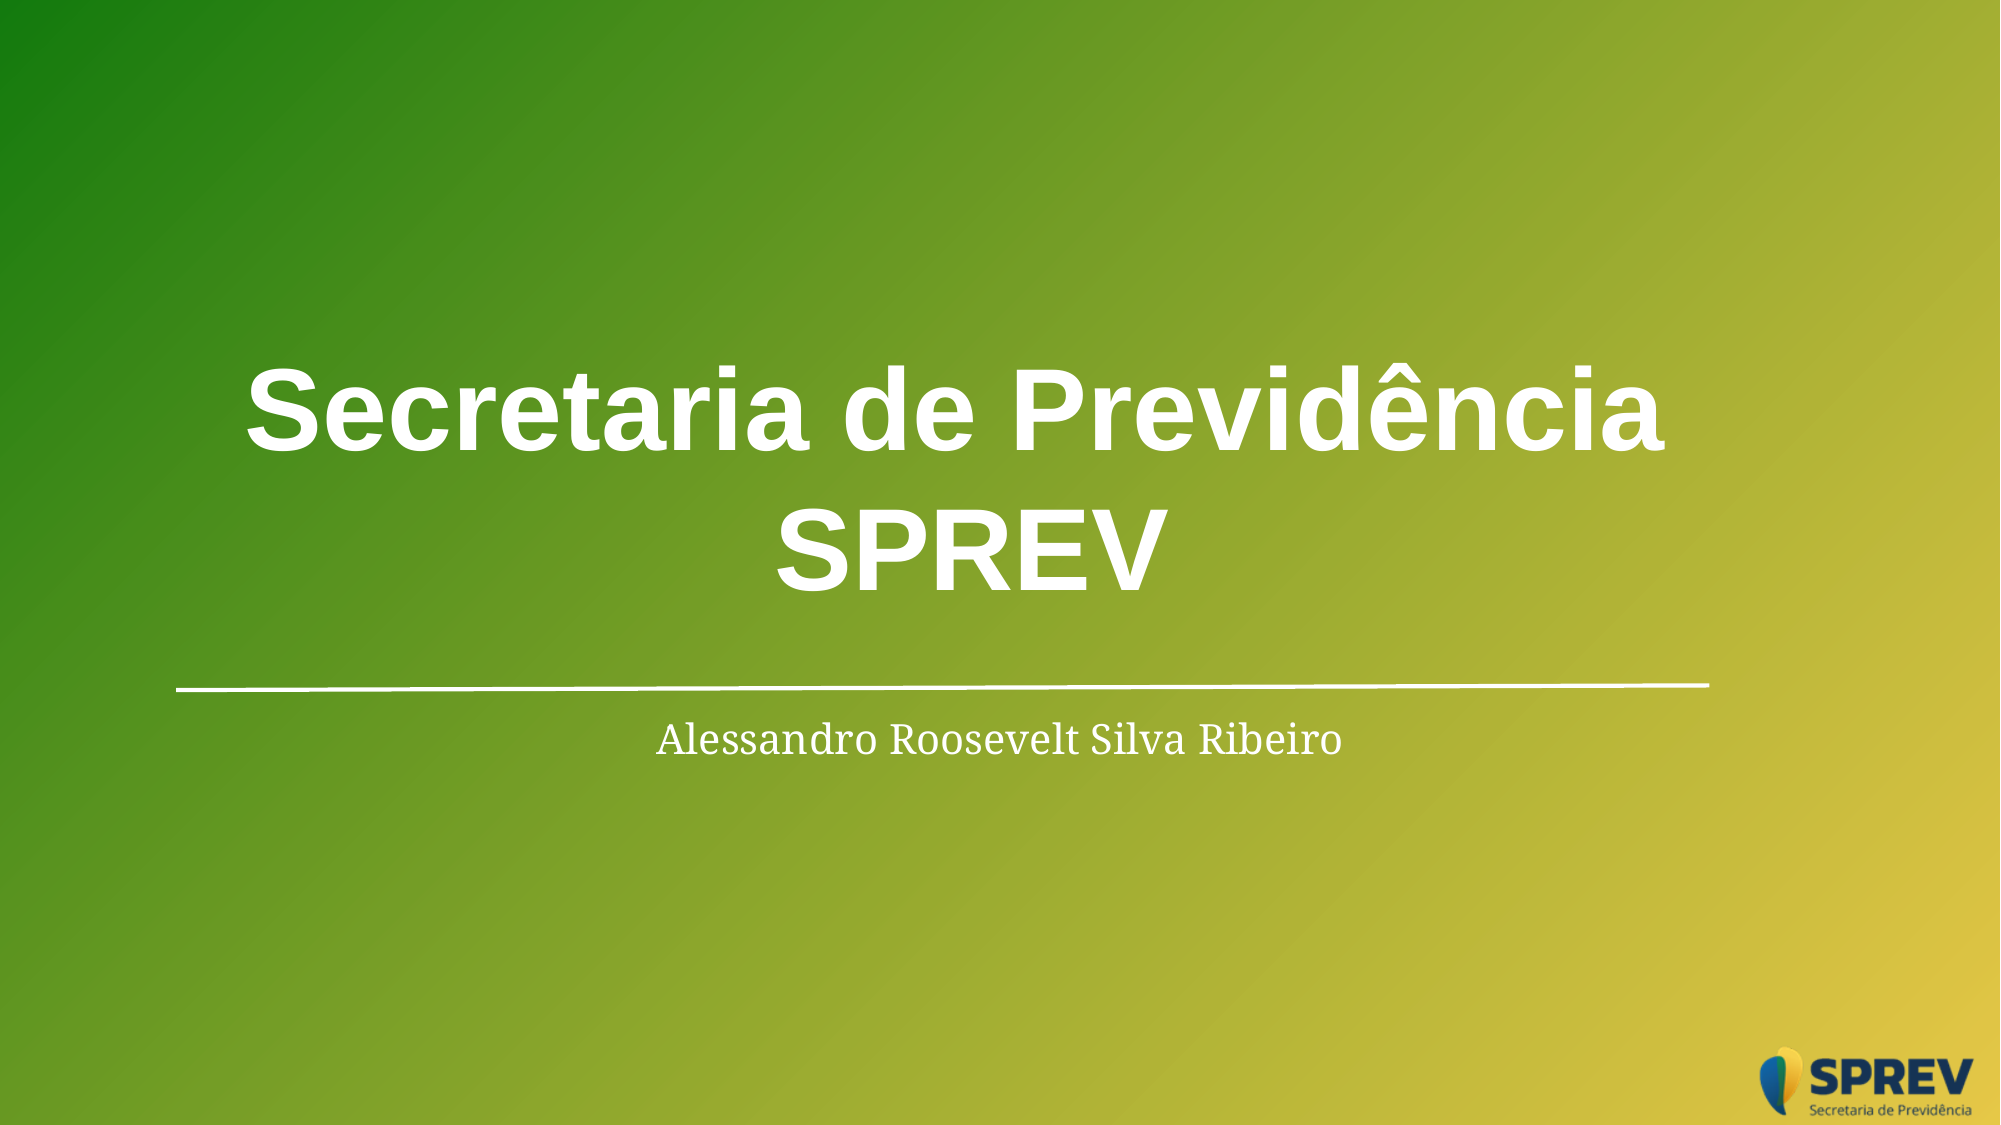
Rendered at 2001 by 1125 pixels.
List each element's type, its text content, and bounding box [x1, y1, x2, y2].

text_box . [665, 690, 1208, 735]
text_box Secretaria de Previdência SPREV [244, 333, 1700, 614]
text_box Alessandro Roosevelt Silva Ribeiro [0, 0, 2000, 1125]
picture [1755, 1042, 1978, 1120]
